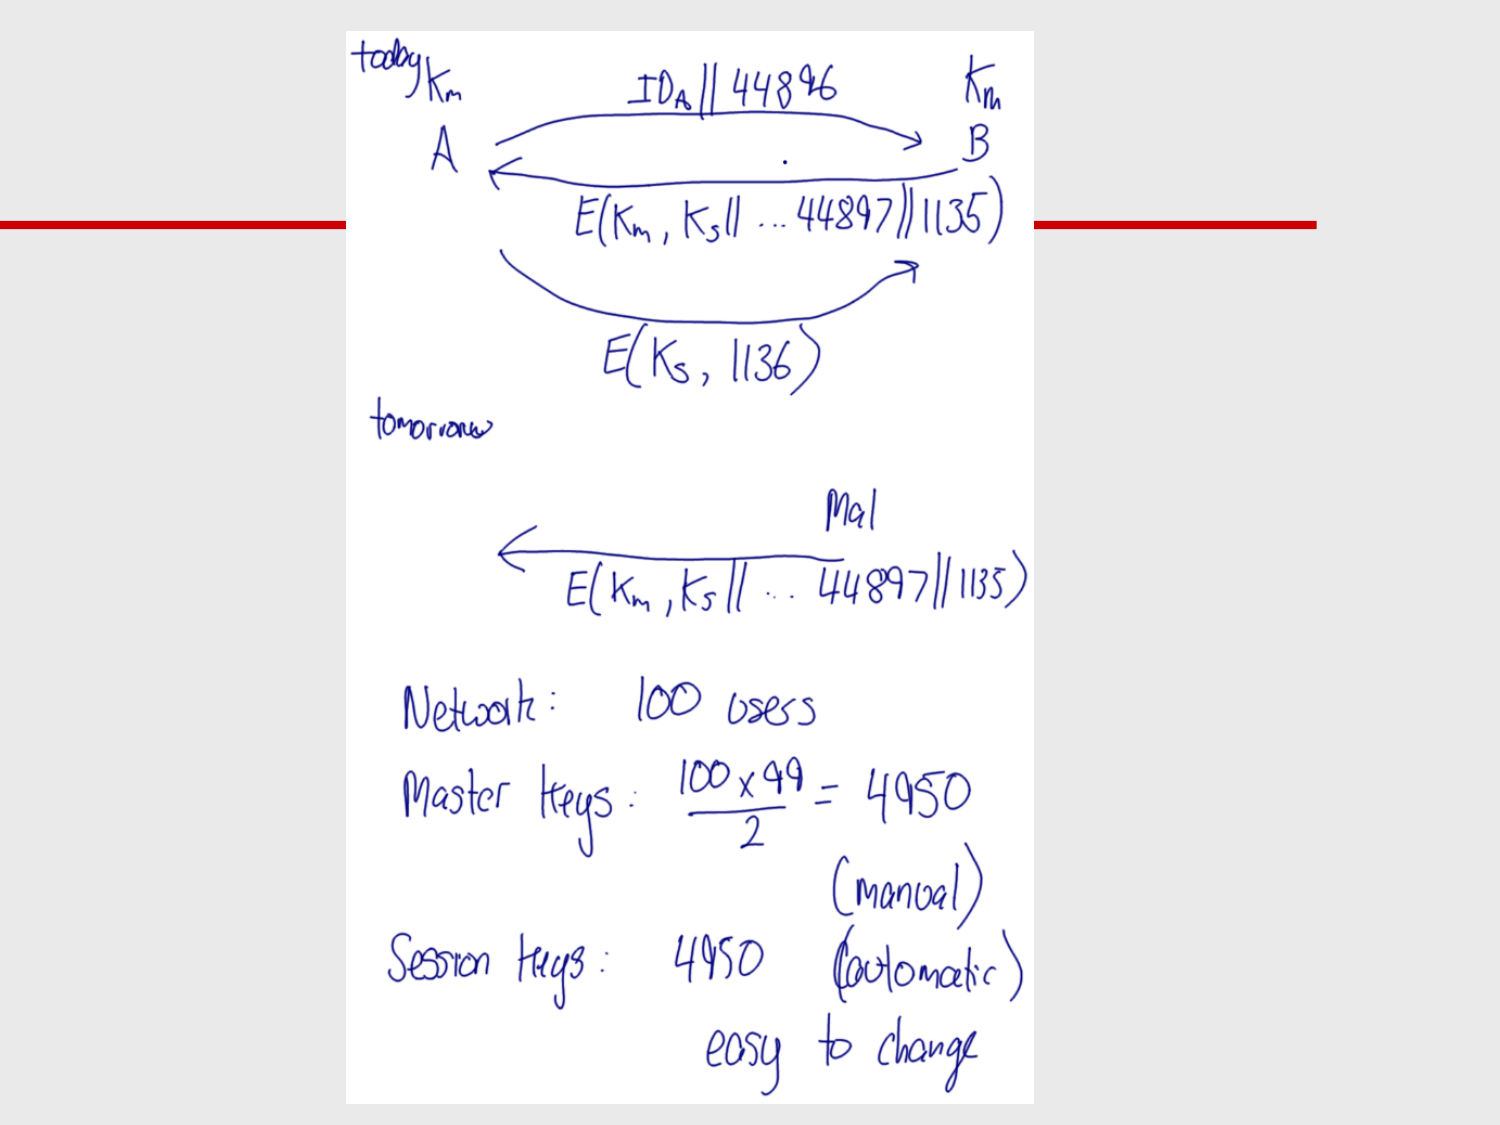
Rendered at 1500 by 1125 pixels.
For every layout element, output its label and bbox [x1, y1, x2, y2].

picture [346, 30, 1034, 1105]
